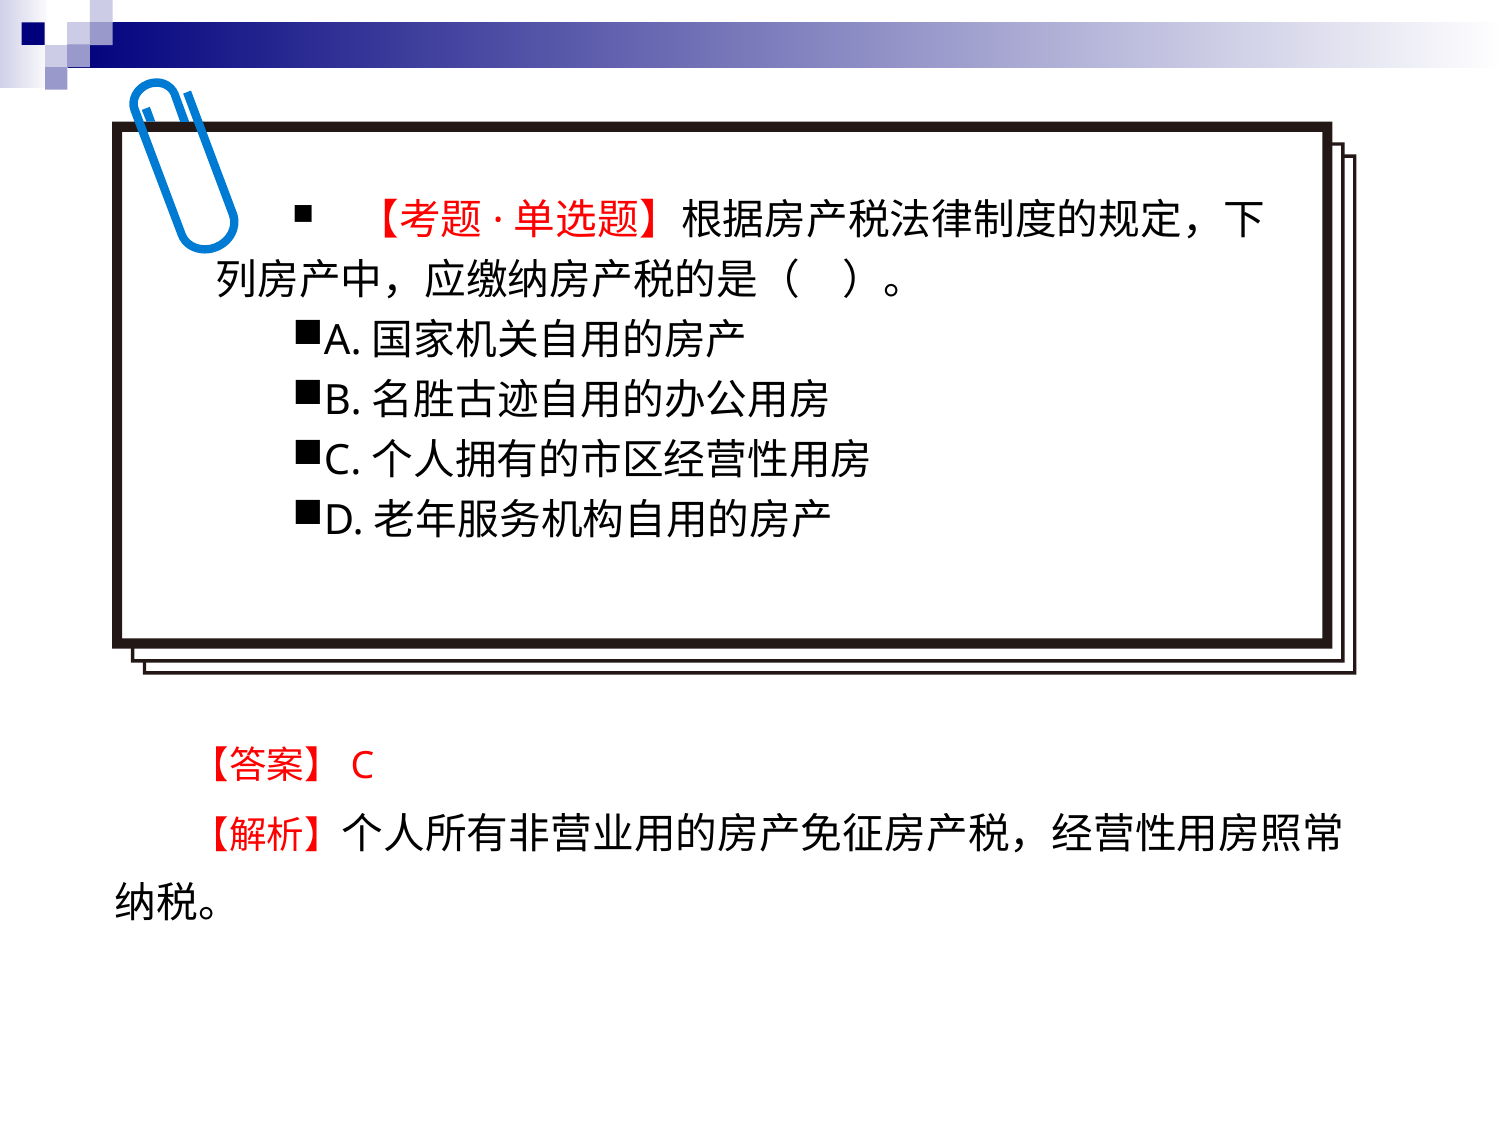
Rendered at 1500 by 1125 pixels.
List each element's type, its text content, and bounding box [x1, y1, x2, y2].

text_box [111, 78, 1359, 675]
text_box 【答案】C 【解析】个人所有非营业用的房产免征房产税，经营性用房照常纳税。 [100, 716, 1371, 1047]
